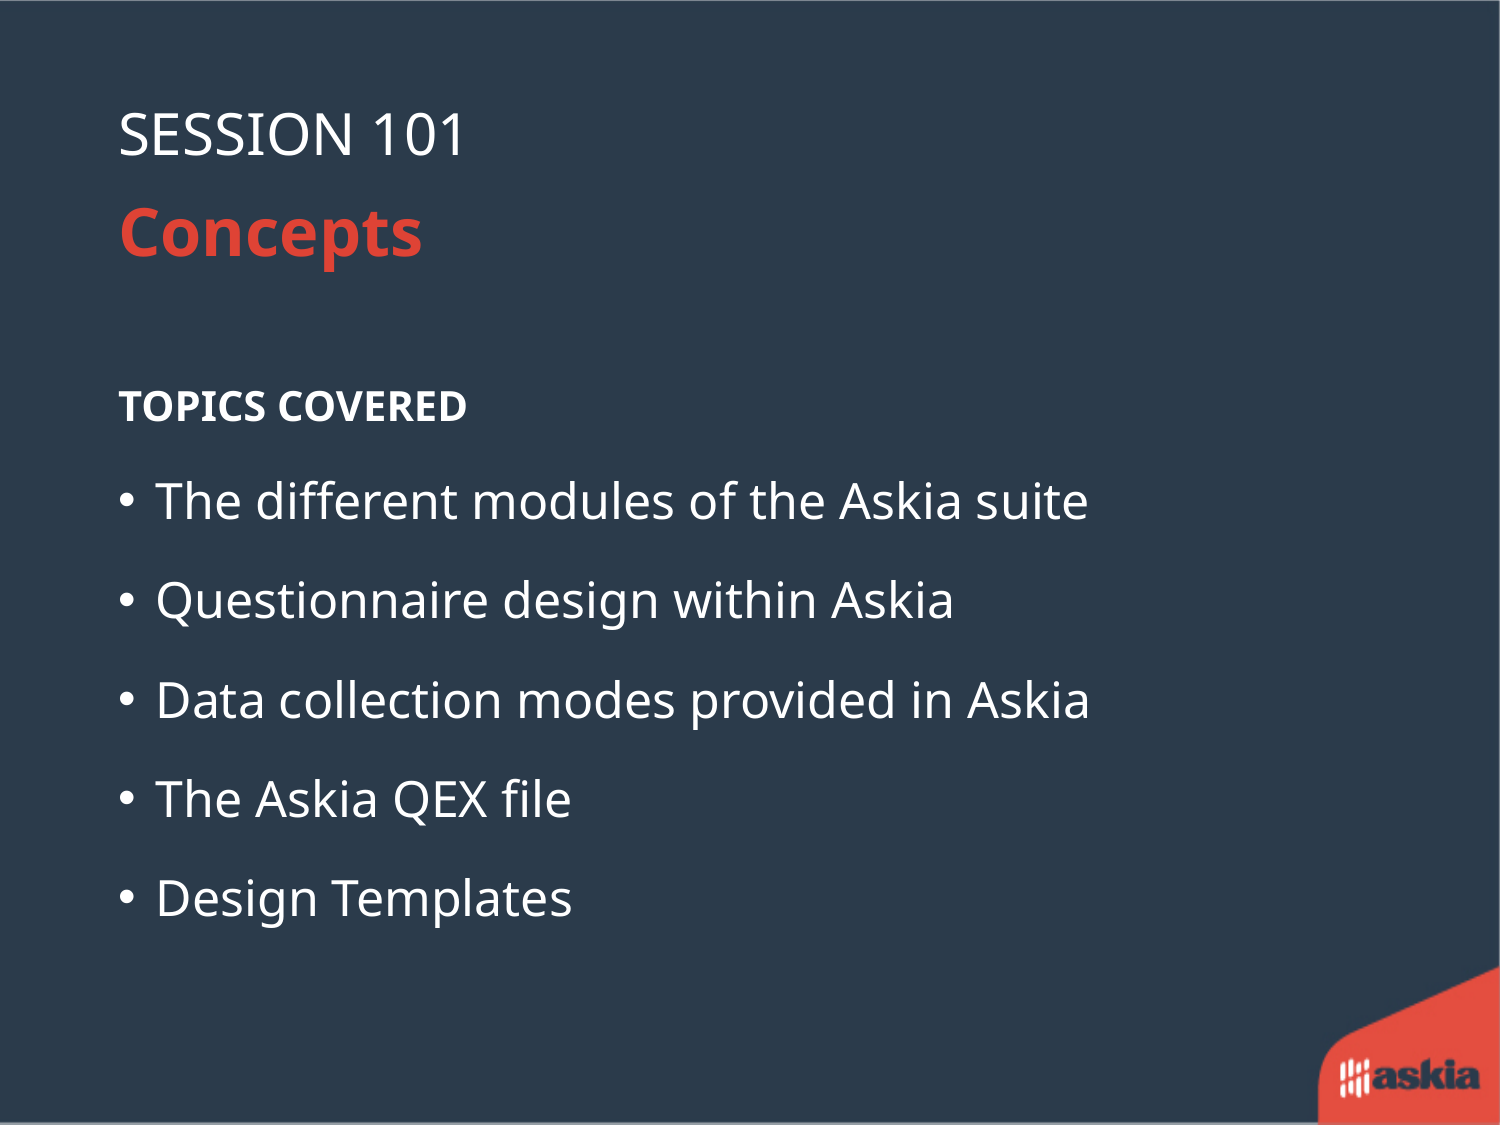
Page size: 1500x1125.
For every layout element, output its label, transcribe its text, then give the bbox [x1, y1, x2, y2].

list TOPICS COVERED The different modules of the Askia suite Questionnaire design within Askia Data collection modes provided in Askia The Askia QEX file Design Templates [103, 367, 1397, 1014]
picture [0, 0, 1500, 1125]
title Session 101 [103, 88, 1397, 174]
list Concepts [103, 174, 1397, 322]
